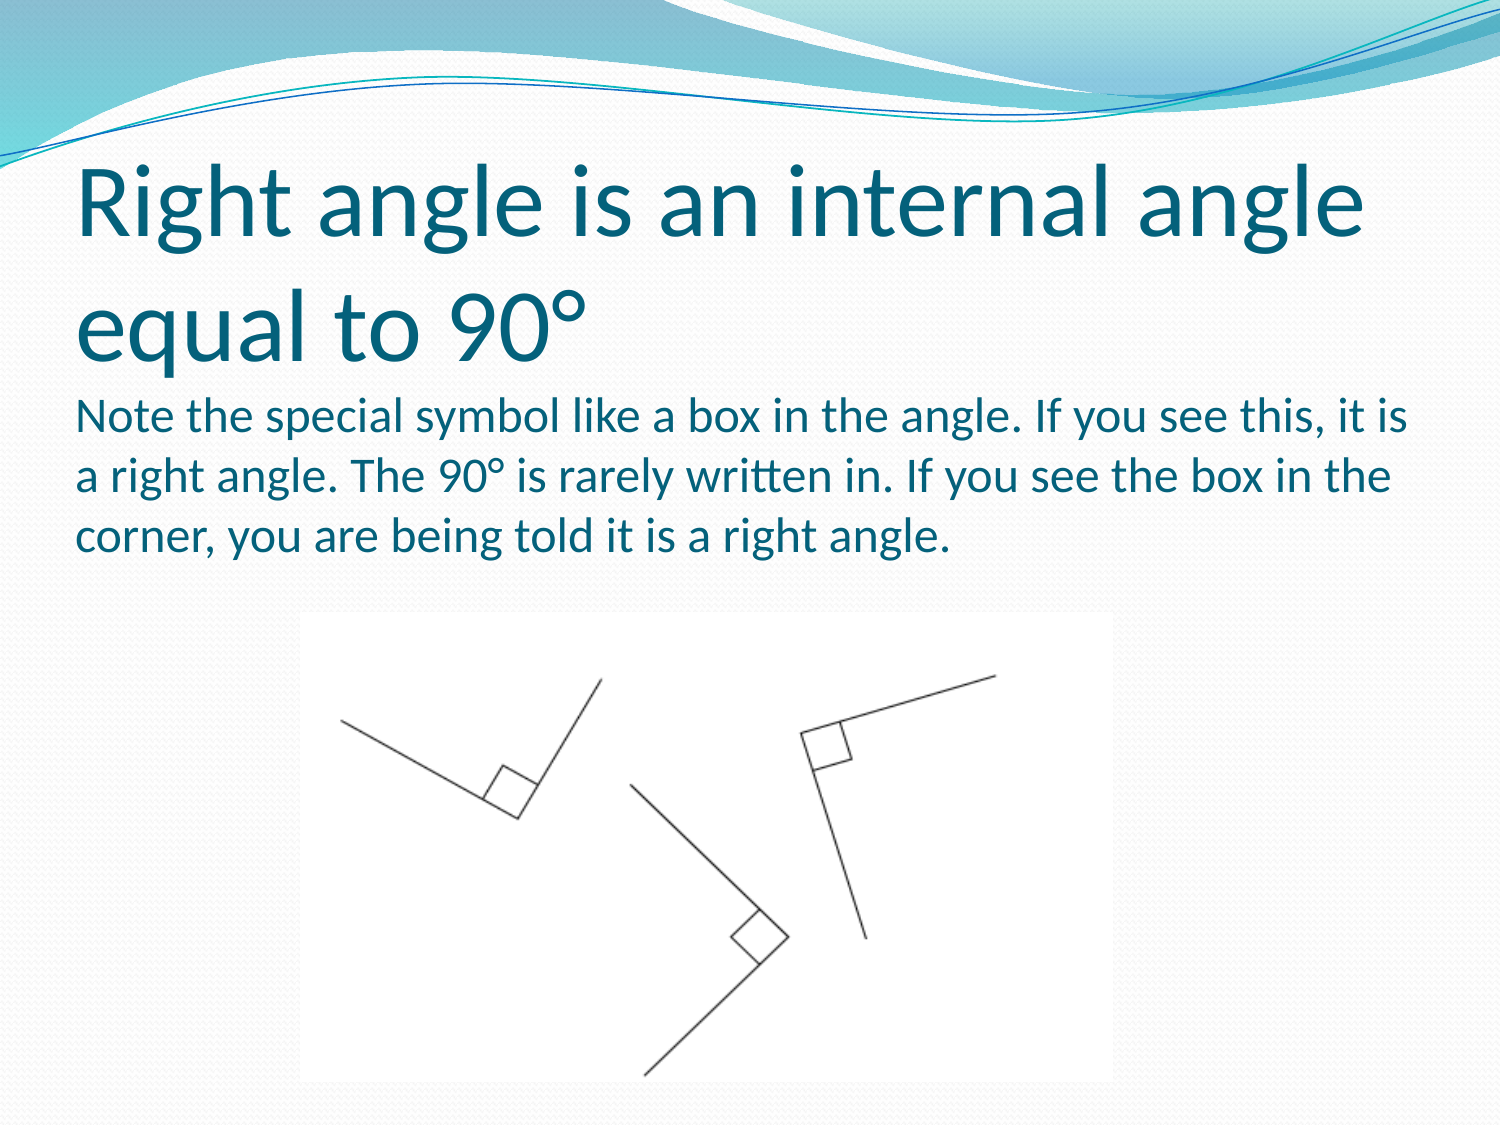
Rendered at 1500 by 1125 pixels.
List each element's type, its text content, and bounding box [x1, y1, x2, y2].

title Right angle is an internal angle equal to 90° Note the special symbol like a box in the angle. If you see this, it is a right angle. The 90° is rarely written in. If you see the box in the corner, you are being told it is a right angle. [75, 0, 1425, 563]
picture [299, 612, 1113, 1082]
